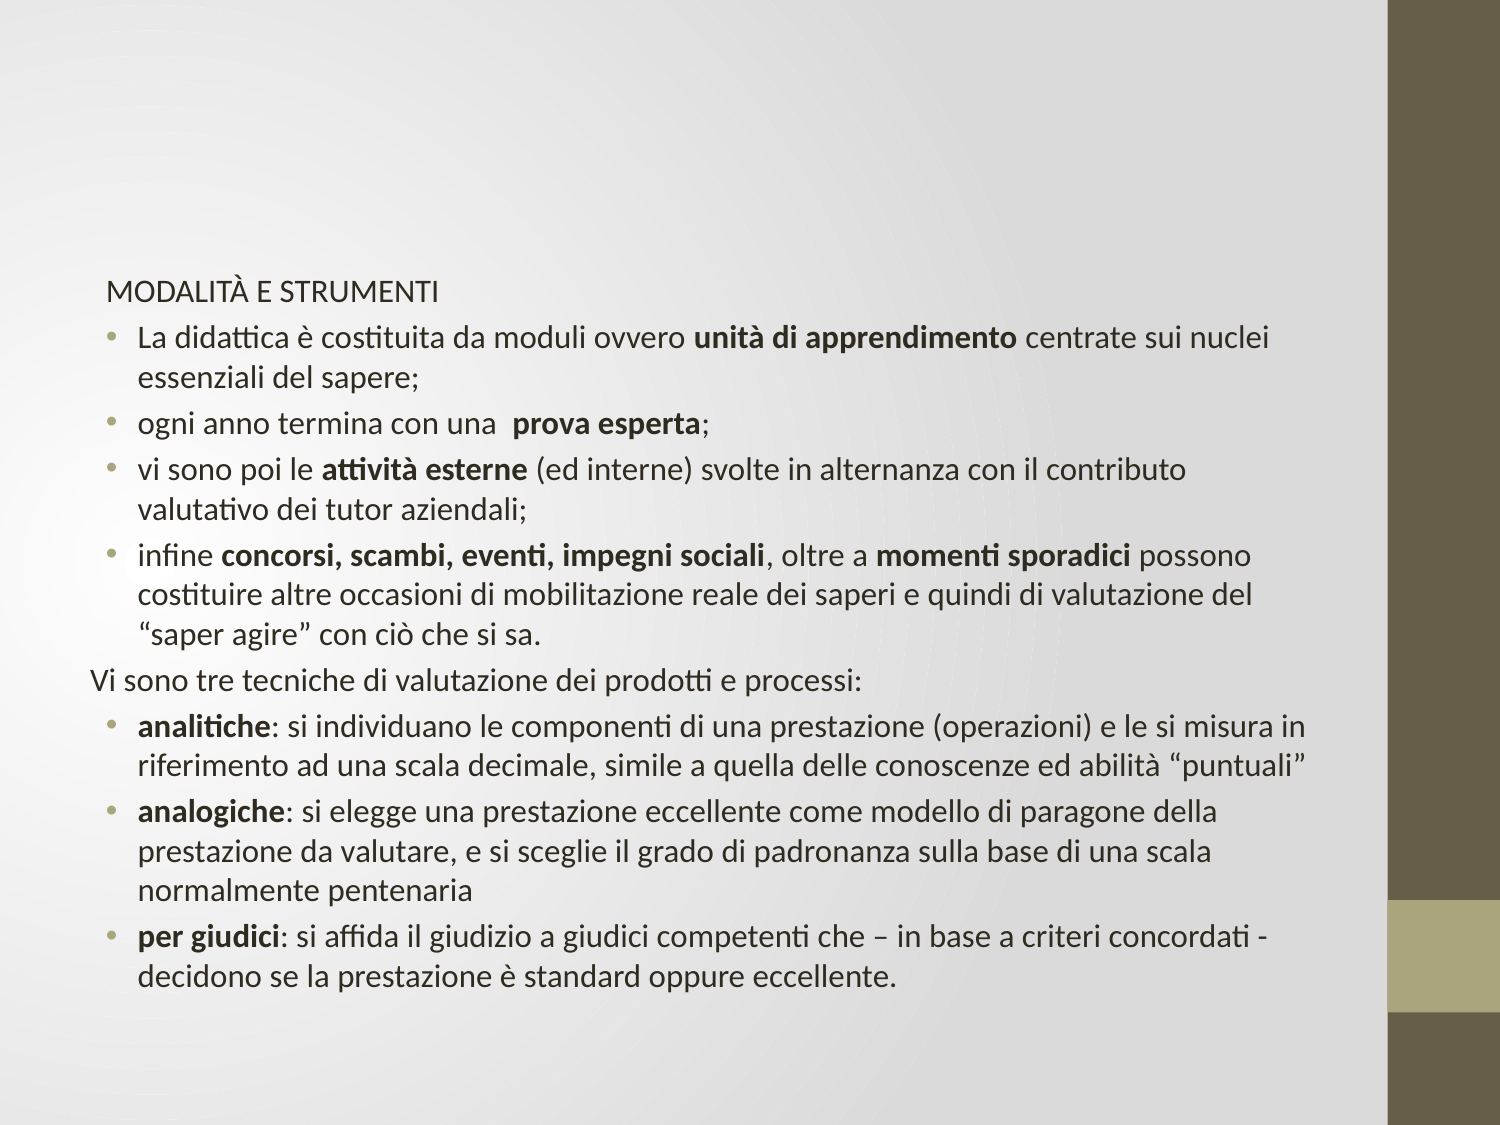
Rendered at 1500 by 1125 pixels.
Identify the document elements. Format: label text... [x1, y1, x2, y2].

list MODALITÀ E STRUMENTI La didattica è costituita da moduli ovvero unità di apprendimento centrate sui nuclei essenziali del sapere; ogni anno termina con una prova esperta; vi sono poi le attività esterne (ed interne) svolte in alternanza con il contributo valutativo dei tutor aziendali; infine concorsi, scambi, eventi, impegni sociali, oltre a momenti sporadici possono costituire altre occasioni di mobilitazione reale dei saperi e quindi di valutazione del “saper agire” con ciò che si sa. Vi sono tre tecniche di valutazione dei prodotti e processi: analitiche: si individuano le componenti di una prestazione (operazioni) e le si misura in riferimento ad una scala decimale, simile a quella delle conoscenze ed abilità “puntuali” analogiche: si elegge una prestazione eccellente come modello di paragone della prestazione da valutare, e si sceglie il grado di padronanza sulla base di una scala normalmente pentenaria per giudici: si affida il giudizio a giudici competenti che – in base a criteri concordati - decidono se la prestazione è standard oppure eccellente. [75, 262, 1325, 1050]
